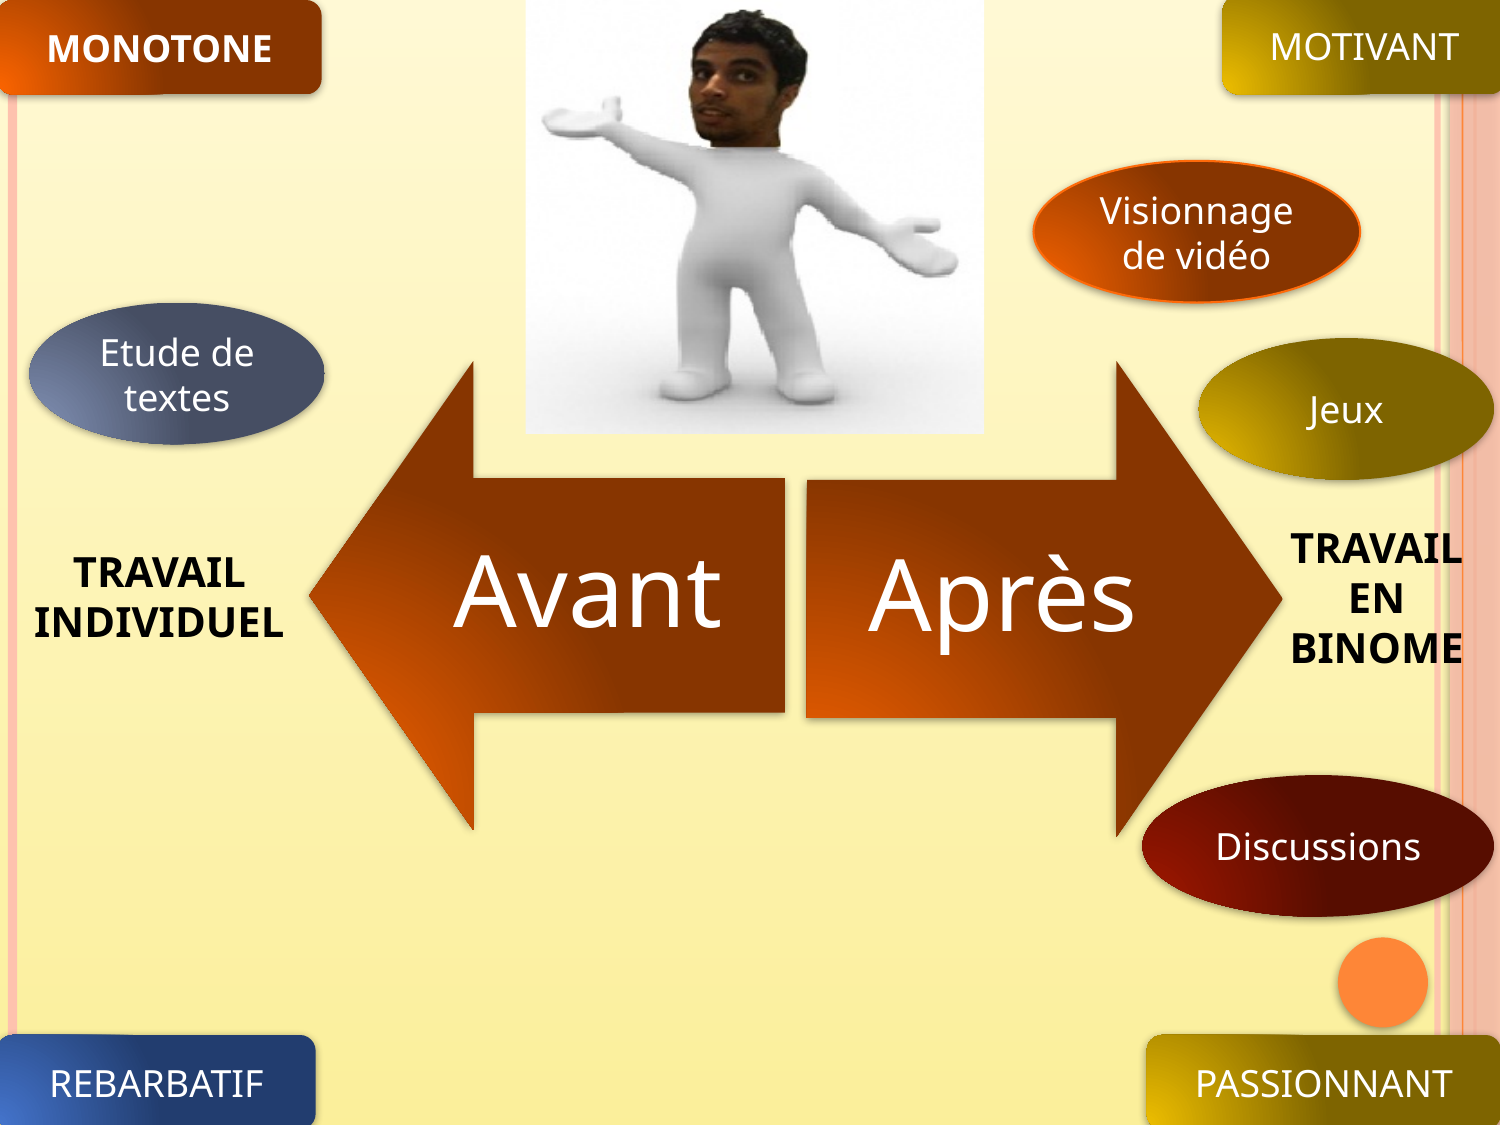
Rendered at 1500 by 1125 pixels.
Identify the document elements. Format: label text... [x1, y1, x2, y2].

text_box TRAVAIL EN BINOME [1290, 514, 1500, 679]
text_box REBARBATIF [0, 1034, 316, 1125]
text_box Visionnage de vidéo [1032, 159, 1362, 292]
picture [524, 0, 985, 435]
text_box Jeux [1290, 338, 1495, 480]
text_box PASSIONNANT [1146, 1034, 1500, 1125]
text_box MOTIVANT [1222, 0, 1500, 95]
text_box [282, 290, 1284, 958]
text_box Etude de textes [29, 302, 276, 445]
text_box MONOTONE [0, 0, 322, 95]
text_box Discussions [1290, 775, 1495, 917]
text_box TRAVAIL INDIVIDUEL [0, 538, 276, 654]
